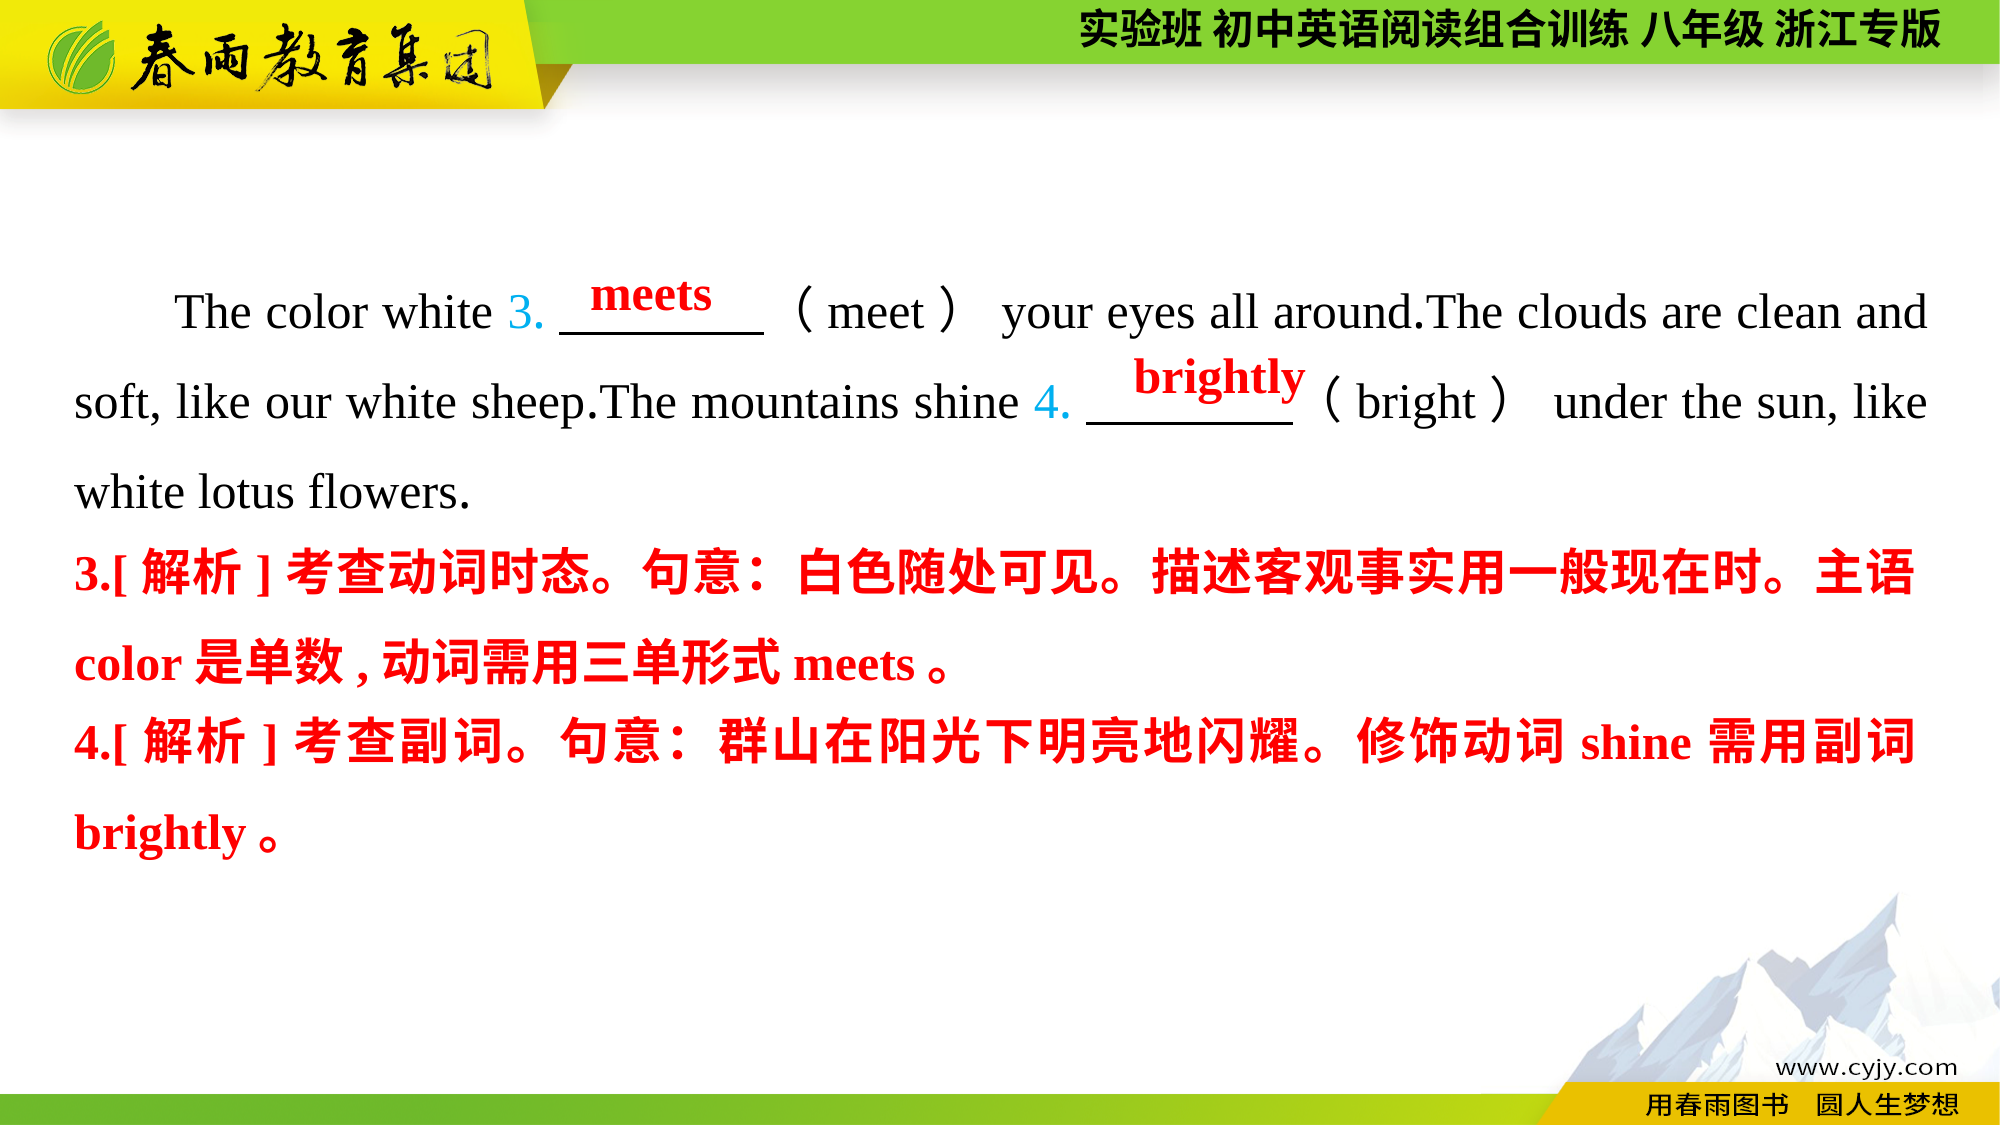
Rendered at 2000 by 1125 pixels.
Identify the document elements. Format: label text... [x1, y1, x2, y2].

text_box meets [575, 253, 728, 328]
list The color white 3. （meet）your eyes all around.The clouds are clean and soft, like our white sheep.The mountains shine 4. （bright）under the sun, like white lotus flowers. [59, 240, 1944, 503]
text_box brightly [1118, 336, 1322, 411]
text_box 4.[解析]考查副词。句意：群山在阳光下明亮地闪耀。修饰动词shine需用副词brightly。 [59, 672, 1944, 868]
picture [0, 0, 2000, 1125]
text_box 3.[解析]考查动词时态。句意：白色随处可见。描述客观事实用一般现在时。主语color是单数,动词需用三单形式meets。 [59, 503, 1944, 672]
